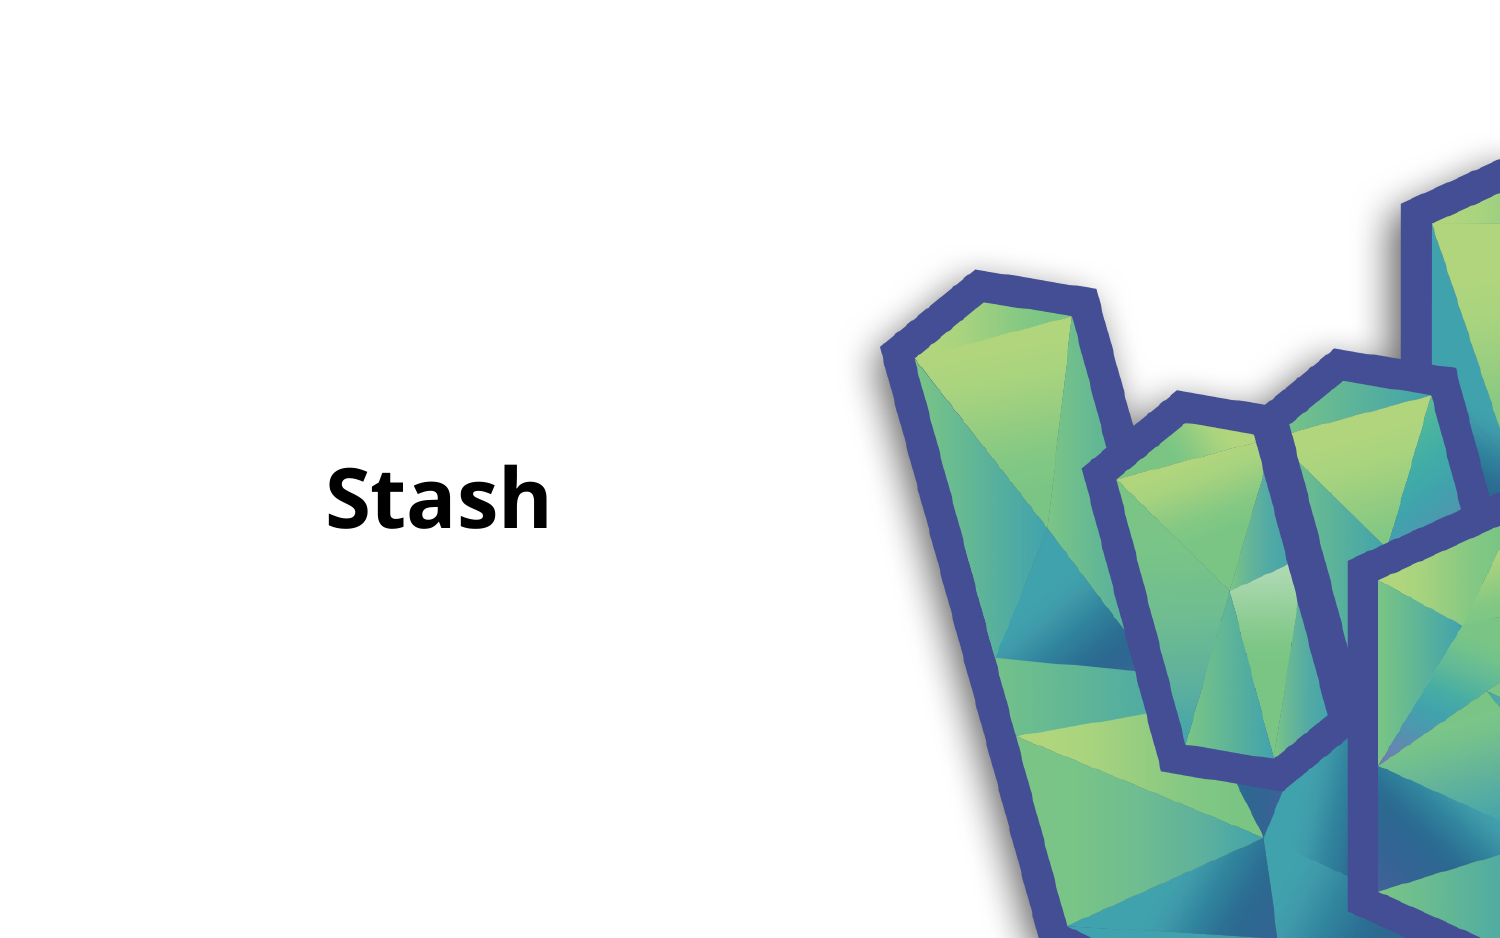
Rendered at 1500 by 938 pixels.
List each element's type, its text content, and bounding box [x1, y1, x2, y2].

title Stash [52, 257, 791, 553]
picture [826, 148, 1500, 938]
